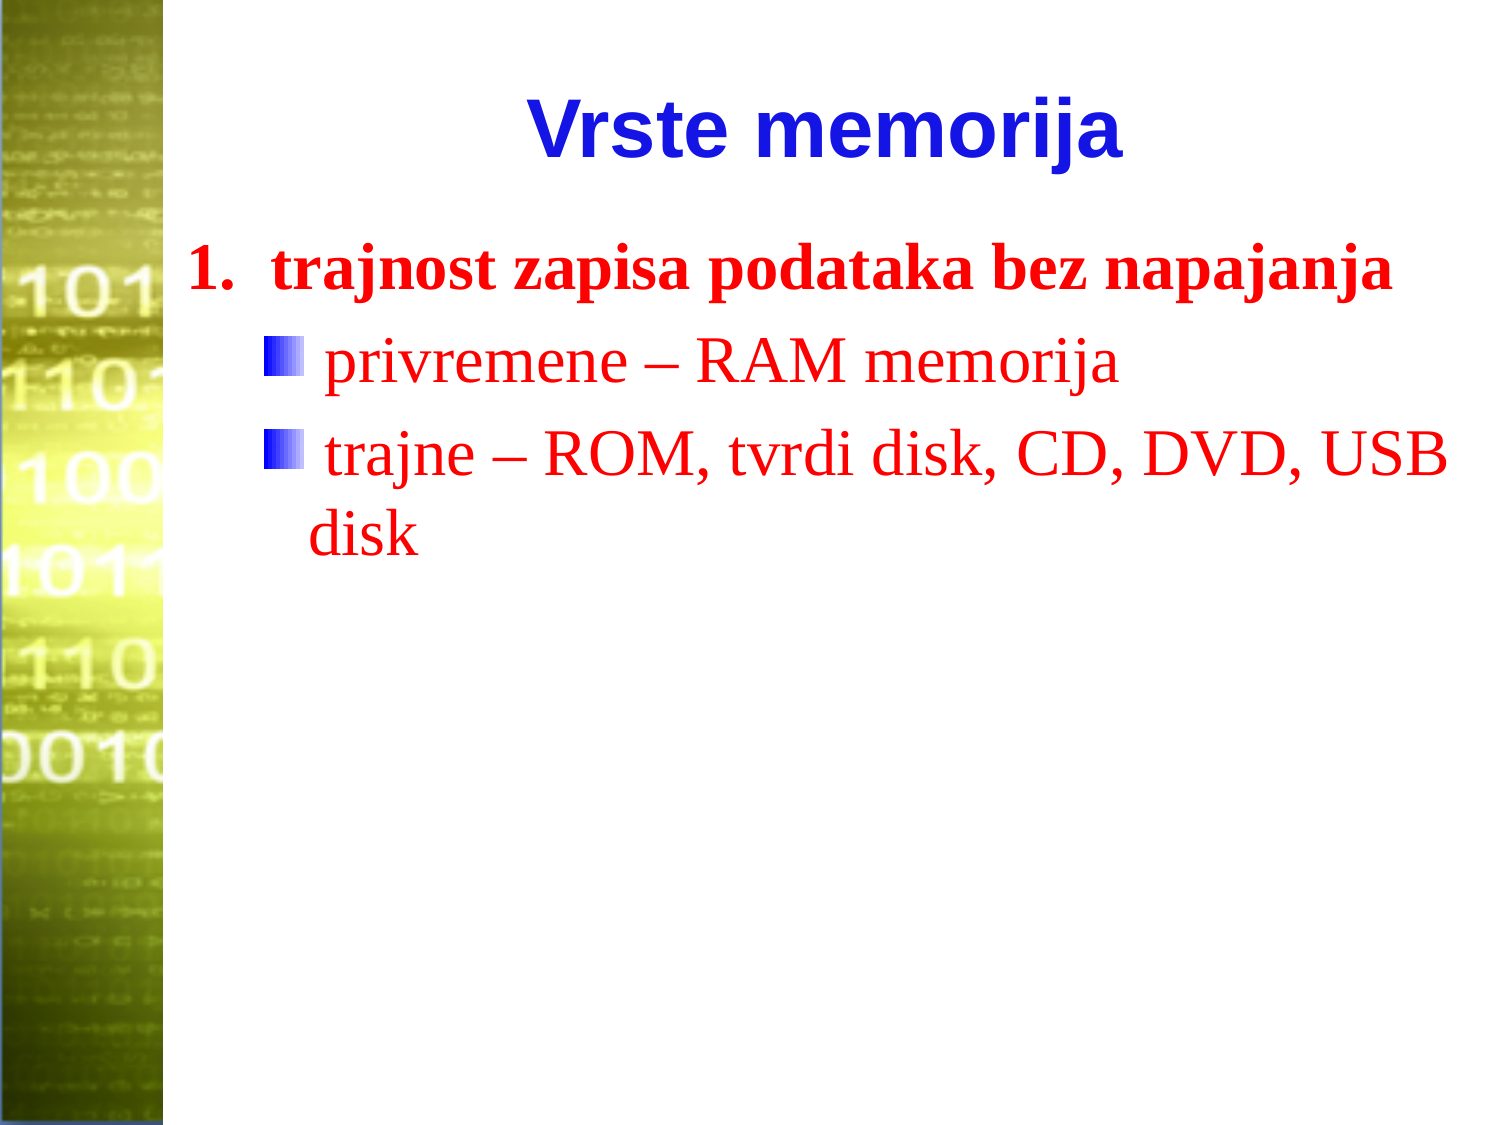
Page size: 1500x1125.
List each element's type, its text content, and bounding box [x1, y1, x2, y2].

list trajnost zapisa podataka bez napajanja privremene – RAM memorija trajne – ROM, tvrdi disk, CD, DVD, USB disk [170, 214, 1500, 1125]
picture [0, 0, 163, 1125]
picture [261, 425, 308, 473]
picture [261, 332, 308, 380]
title Vrste memorija [166, 77, 1500, 171]
